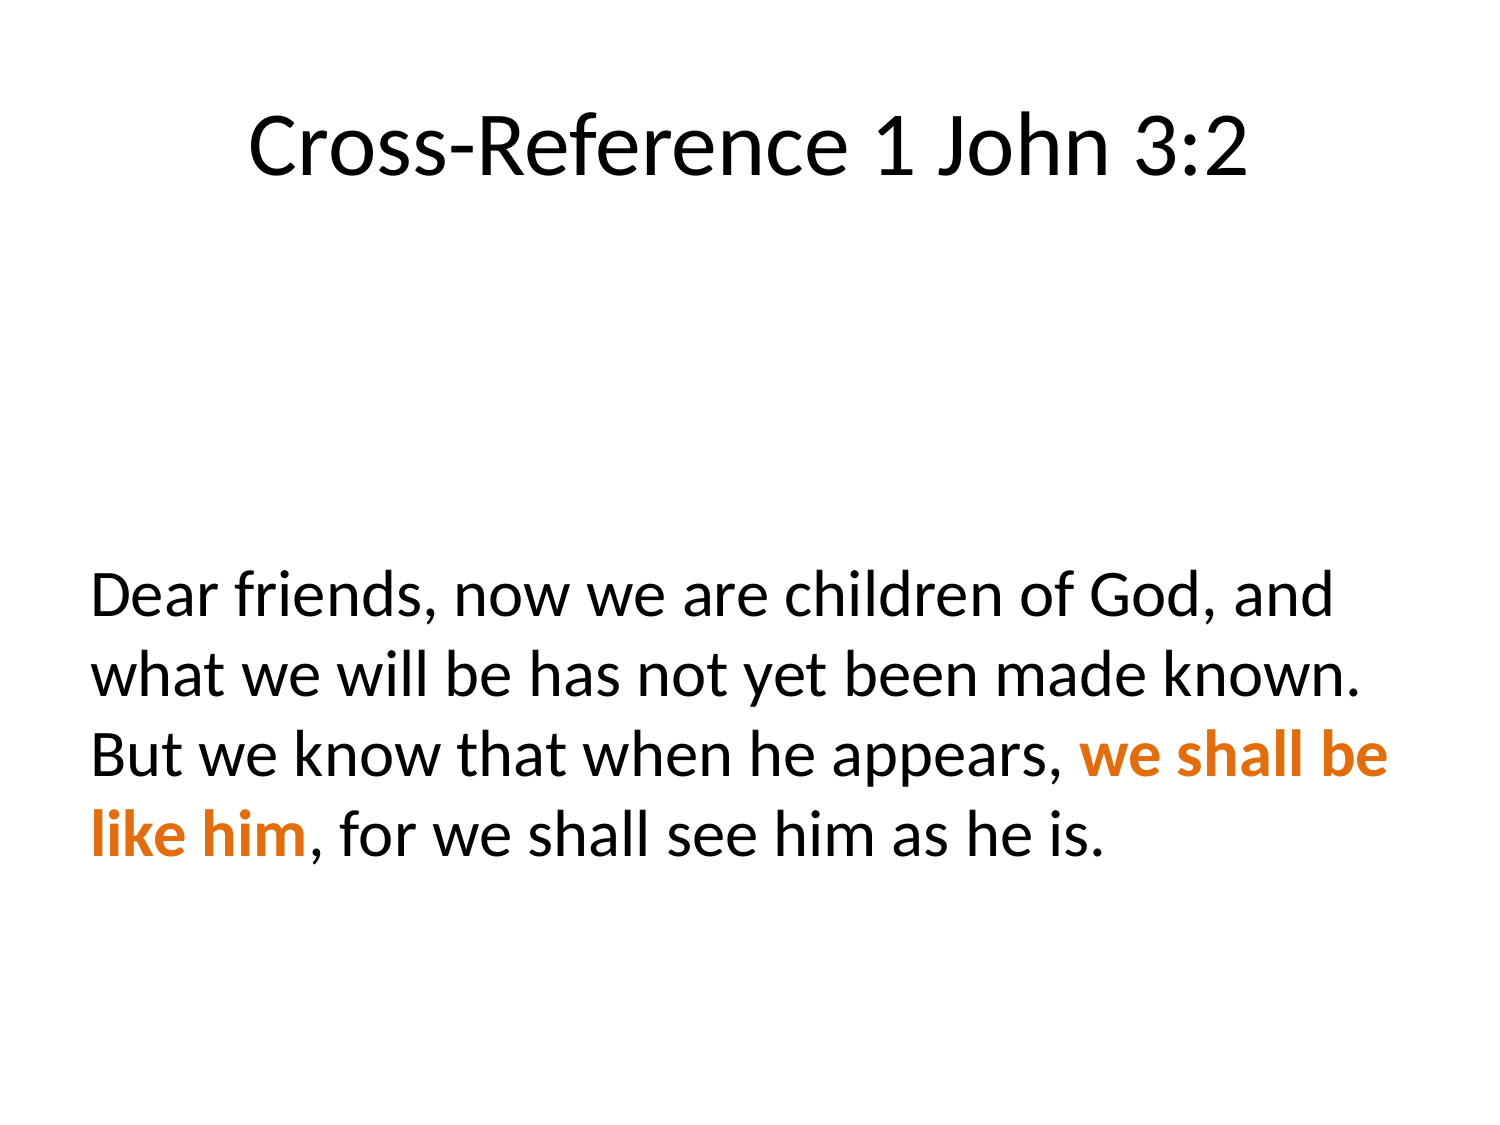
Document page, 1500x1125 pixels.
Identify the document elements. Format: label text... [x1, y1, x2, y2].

list Dear friends, now we are children of God, and what we will be has not yet been made known. But we know that when he appears, we shall be like him, for we shall see him as he is. [75, 262, 1425, 1005]
title Cross-Reference 1 John 3:2 [75, 45, 1425, 233]
